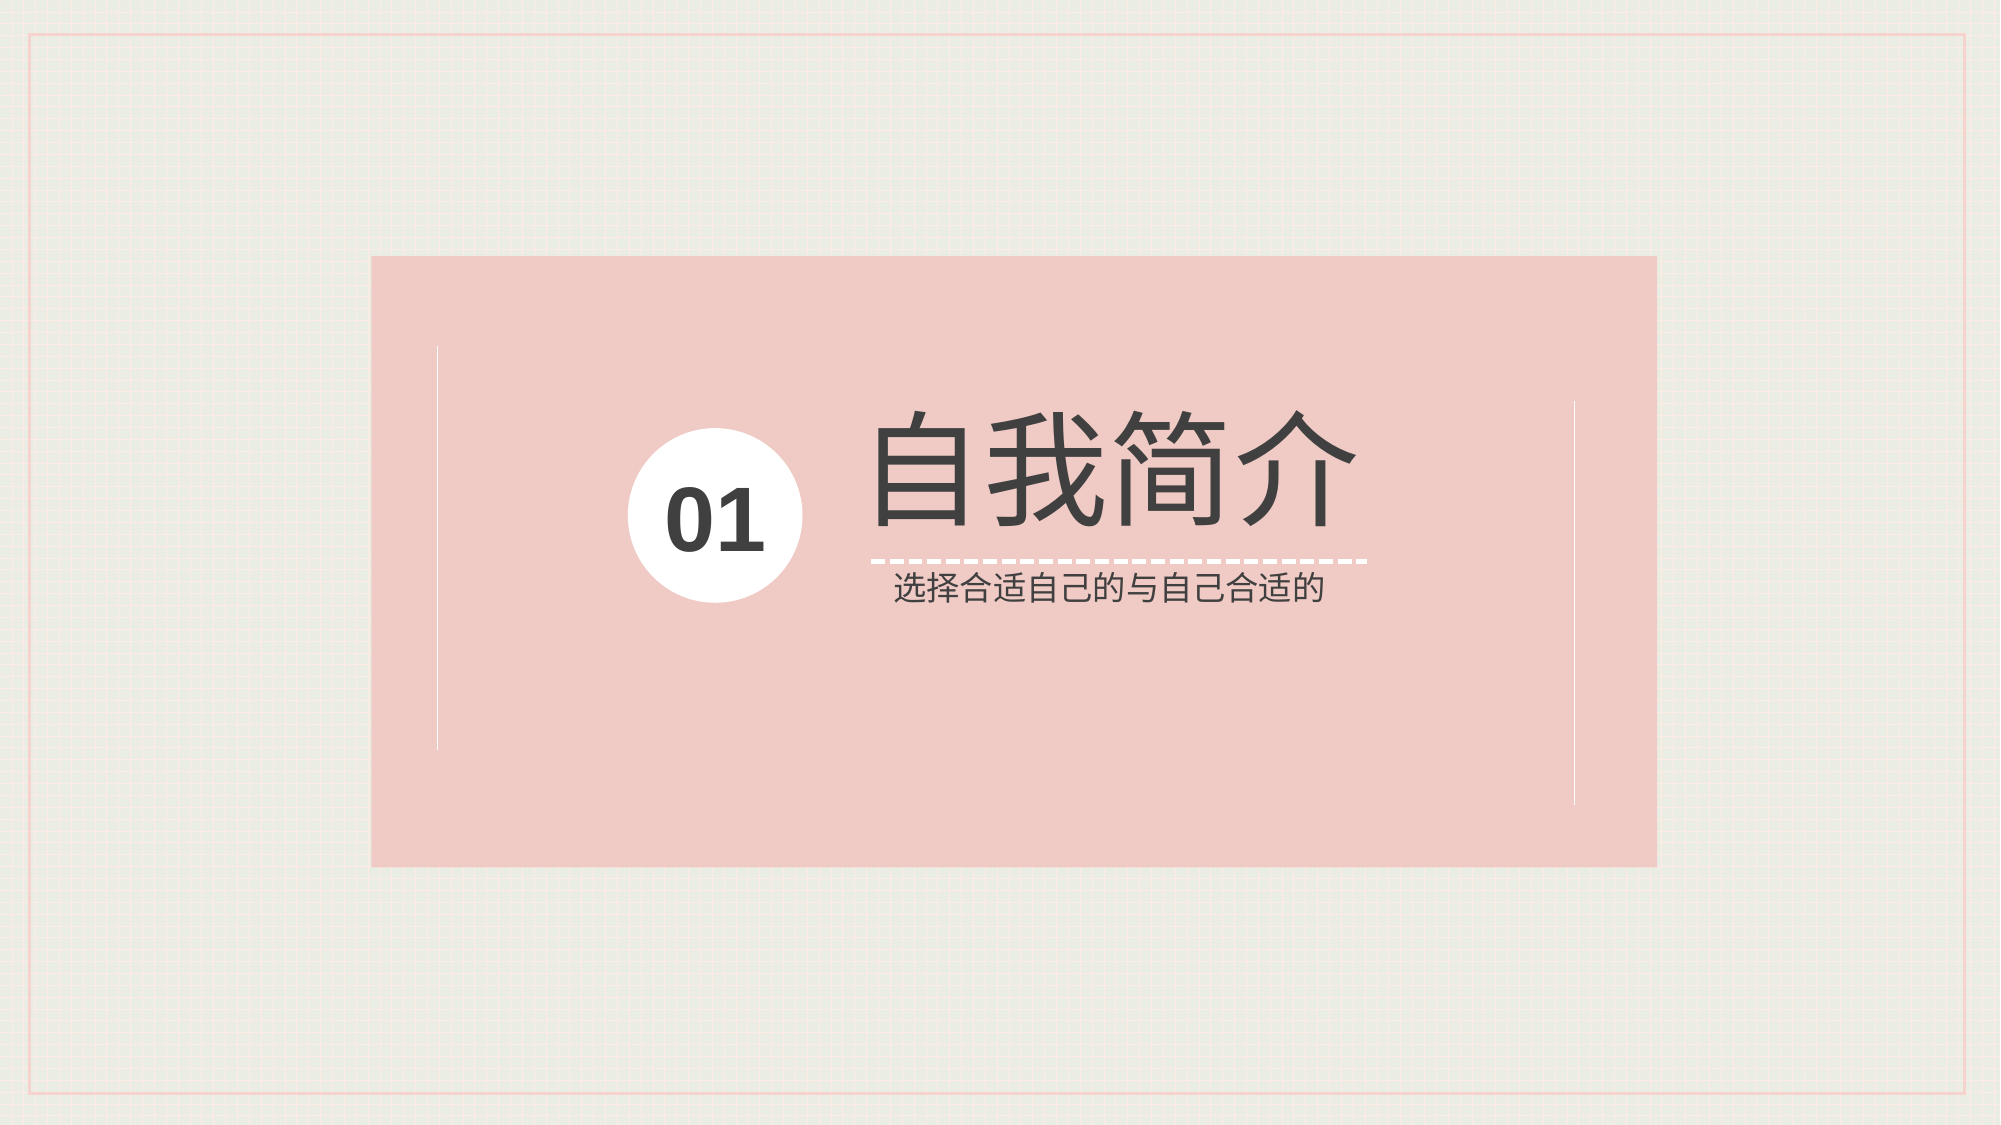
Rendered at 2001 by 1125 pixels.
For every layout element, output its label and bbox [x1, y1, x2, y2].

text_box [844, 384, 1412, 615]
text_box [437, 346, 1575, 805]
text_box [28, 34, 1966, 1095]
